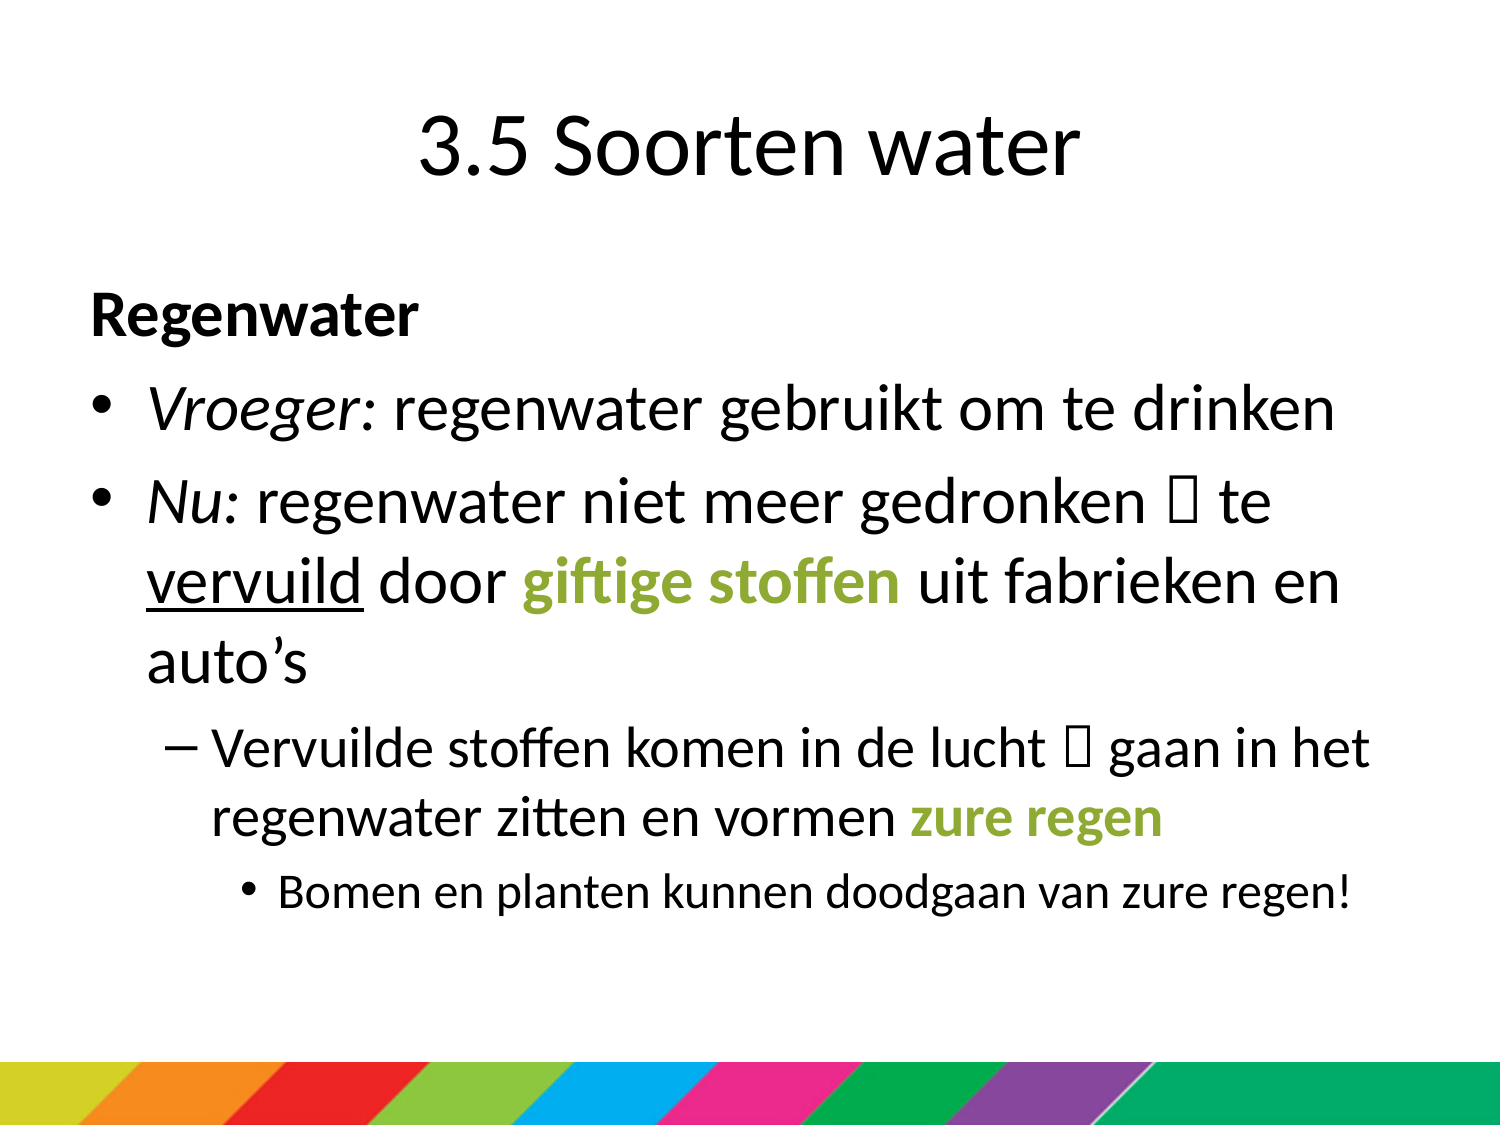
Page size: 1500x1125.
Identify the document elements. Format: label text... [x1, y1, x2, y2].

title 3.5 Soorten water [75, 45, 1425, 233]
list Regenwater Vroeger: regenwater gebruikt om te drinken Nu: regenwater niet meer gedronken  te vervuild door giftige stoffen uit fabrieken en auto’s Vervuilde stoffen komen in de lucht  gaan in het regenwater zitten en vormen zure regen Bomen en planten kunnen doodgaan van zure regen! [75, 262, 1425, 1005]
picture [0, 1062, 574, 1125]
picture [656, 1062, 1500, 1125]
